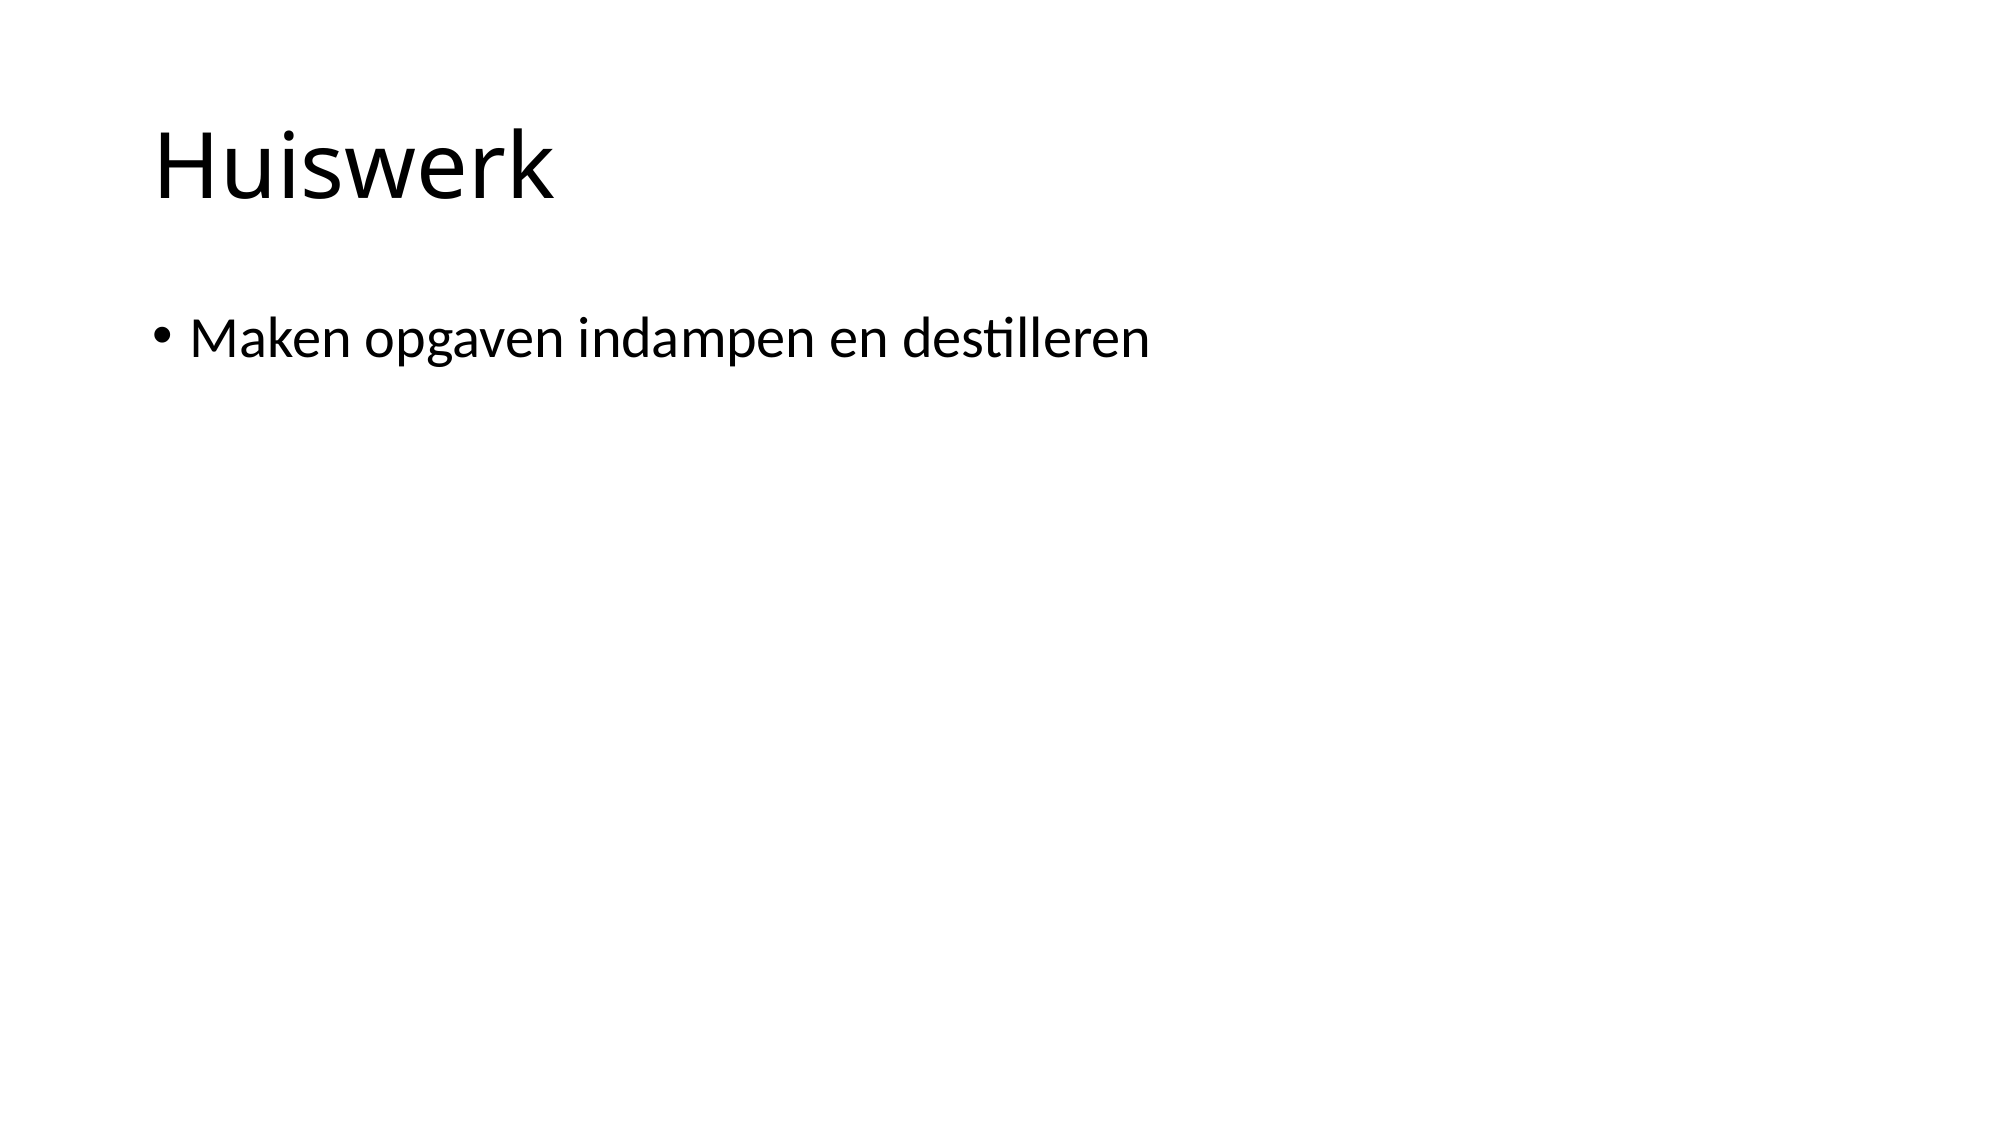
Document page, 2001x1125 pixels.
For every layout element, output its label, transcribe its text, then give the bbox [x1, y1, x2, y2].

list Maken opgaven indampen en destilleren [137, 299, 1863, 1014]
title Huiswerk [137, 59, 1863, 278]
